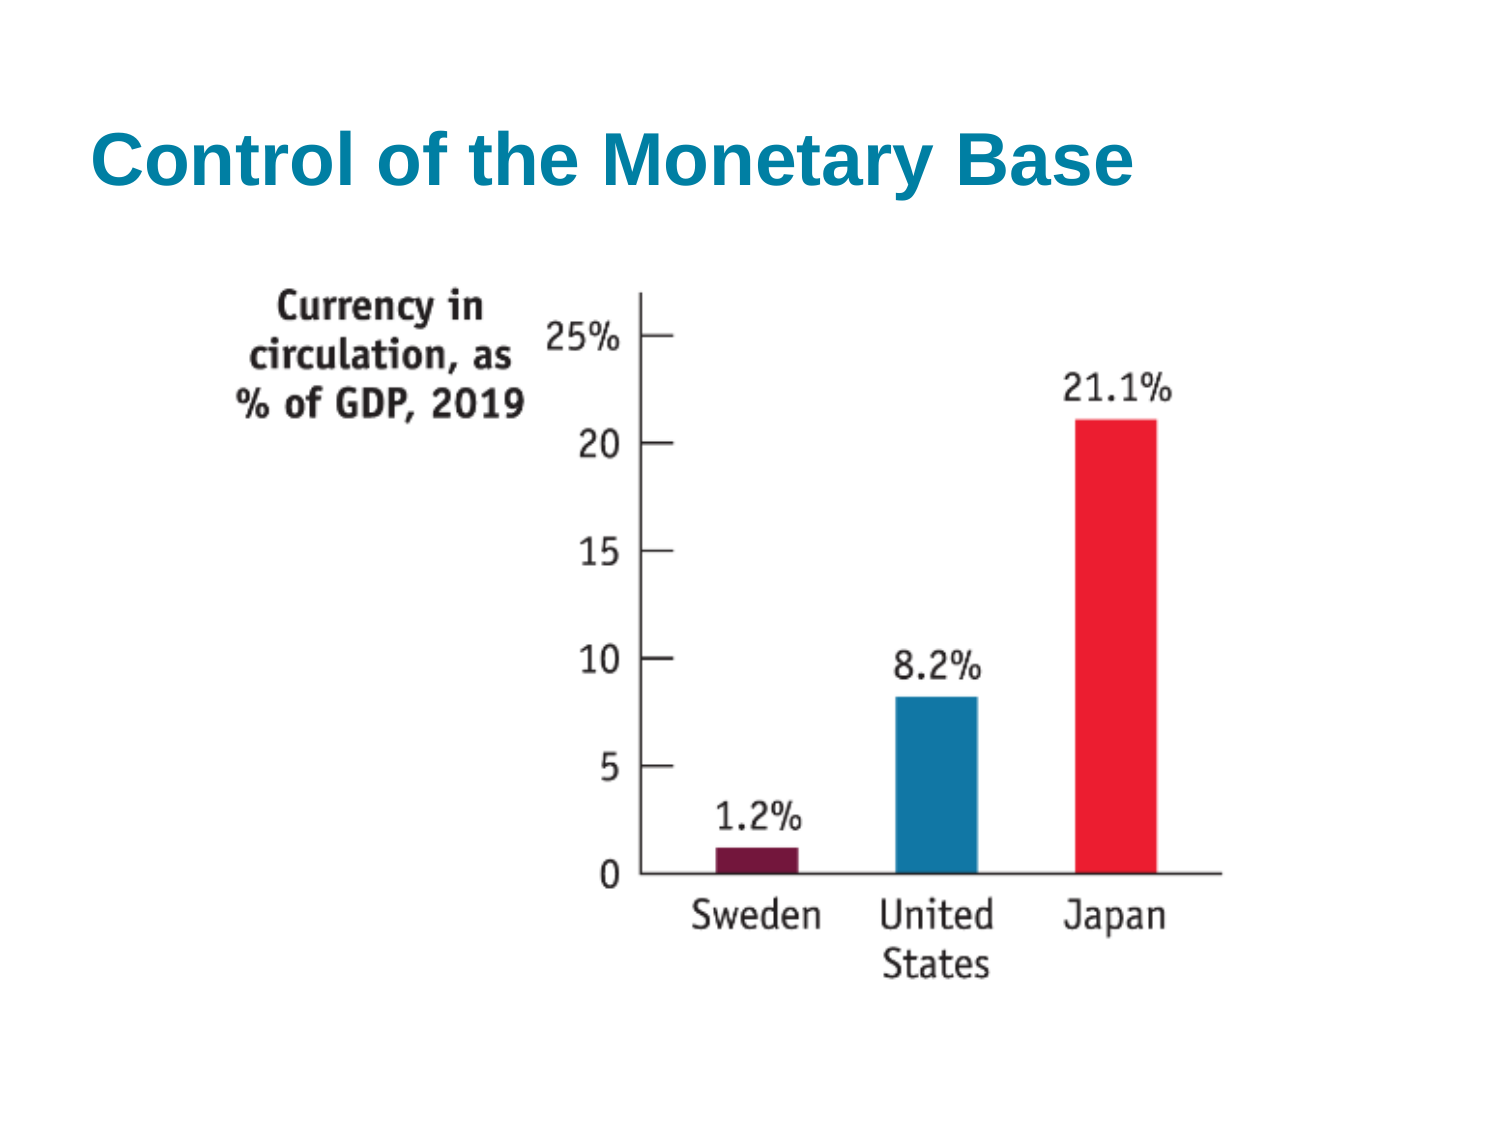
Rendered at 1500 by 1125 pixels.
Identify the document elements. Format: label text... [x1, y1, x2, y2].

picture [222, 264, 1238, 1002]
title Control of the Monetary Base [75, 35, 1425, 216]
